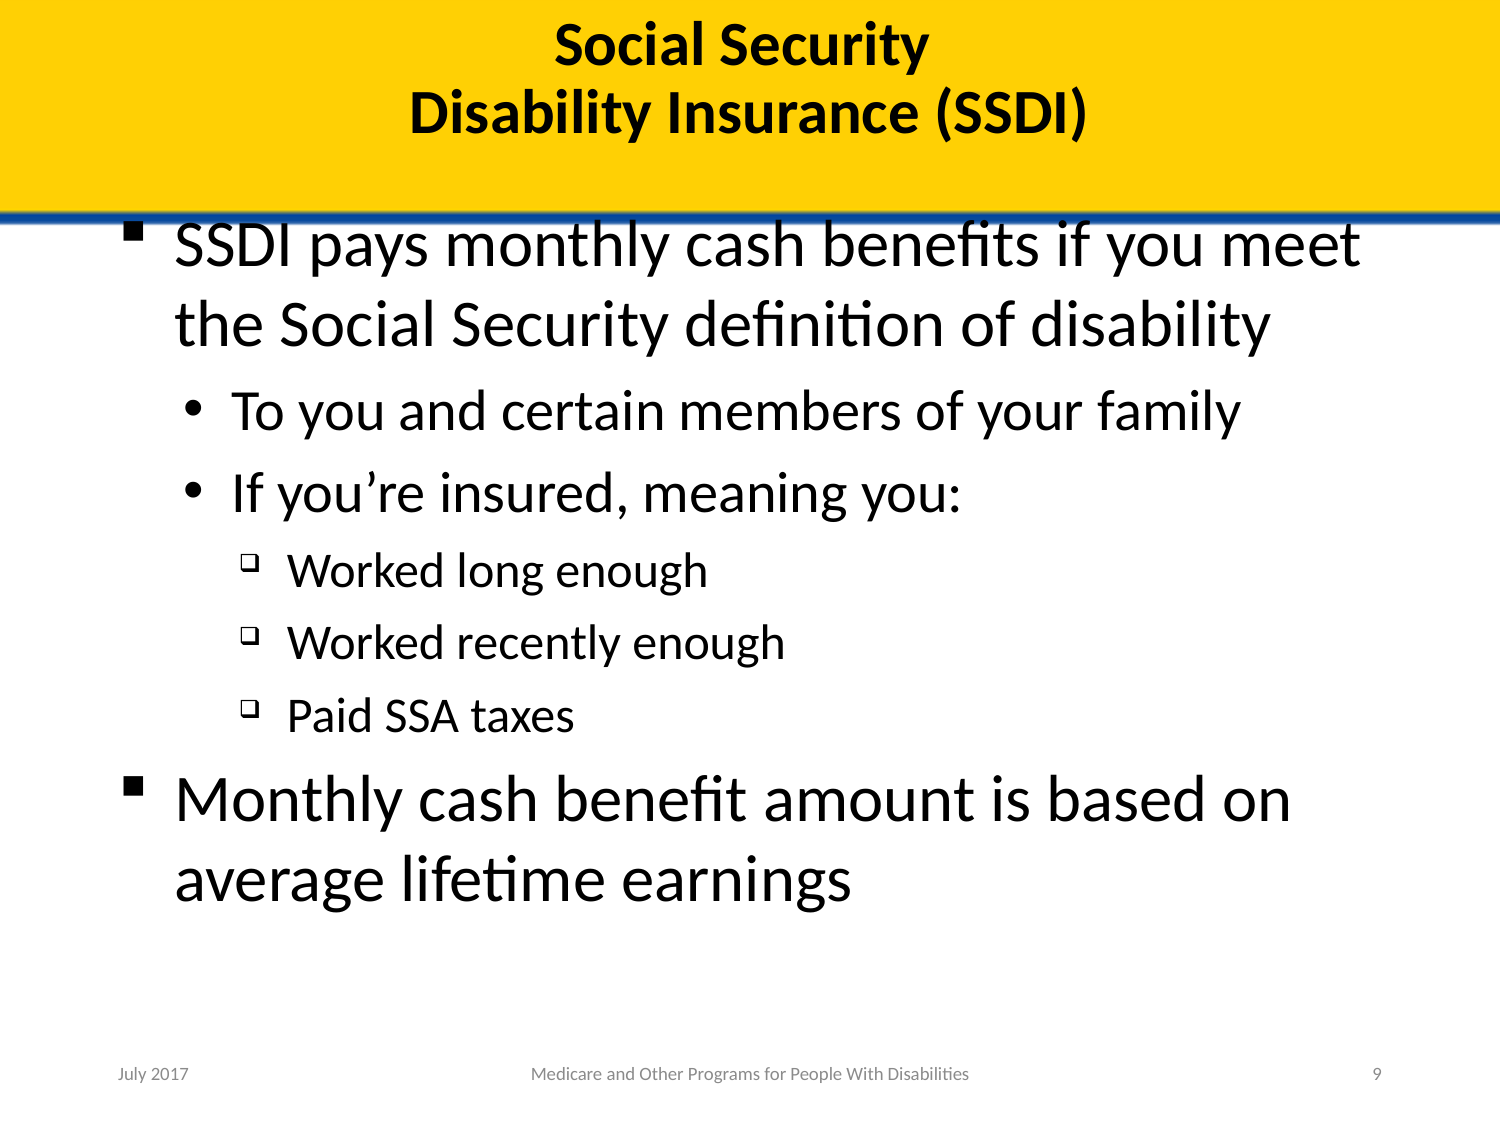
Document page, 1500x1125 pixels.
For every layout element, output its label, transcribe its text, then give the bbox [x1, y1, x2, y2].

list SSDI pays monthly cash benefits if you meet the Social Security definition of disability To you and certain members of your family If you’re insured, meaning you: Worked long enough Worked recently enough Paid SSA taxes Monthly cash benefit amount is based on average lifetime earnings [103, 192, 1397, 1014]
title Social Security Disability Insurance (SSDI) [103, 2, 1397, 156]
slide_number 9 [1059, 1042, 1397, 1103]
footer Medicare and Other Programs for People With Disabilities [496, 1042, 1004, 1103]
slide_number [103, 1042, 441, 1103]
picture [0, 0, 1500, 1125]
